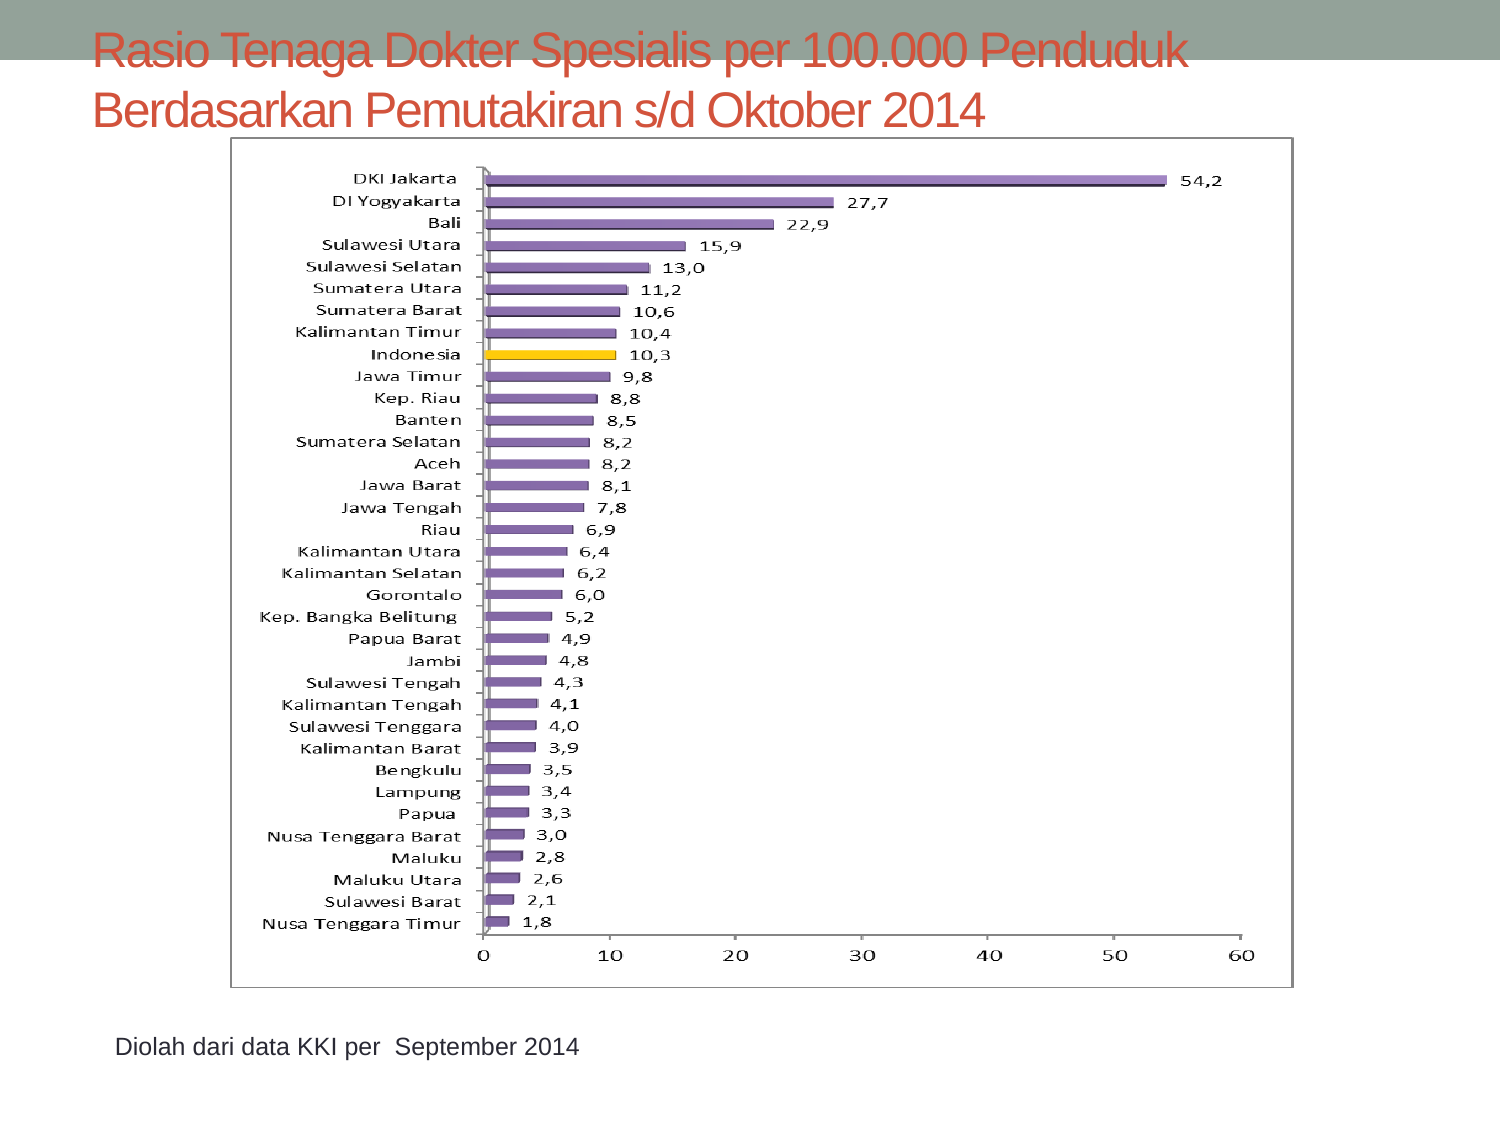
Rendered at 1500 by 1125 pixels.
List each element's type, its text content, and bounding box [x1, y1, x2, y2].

picture [229, 136, 1294, 988]
text_box Diolah dari data KKI per September 2014 [100, 1023, 621, 1068]
title Rasio Tenaga Dokter Spesialis per 100.000 Penduduk Berdasarkan Pemutakiran s/d Oktober 2014 [76, 30, 1427, 124]
